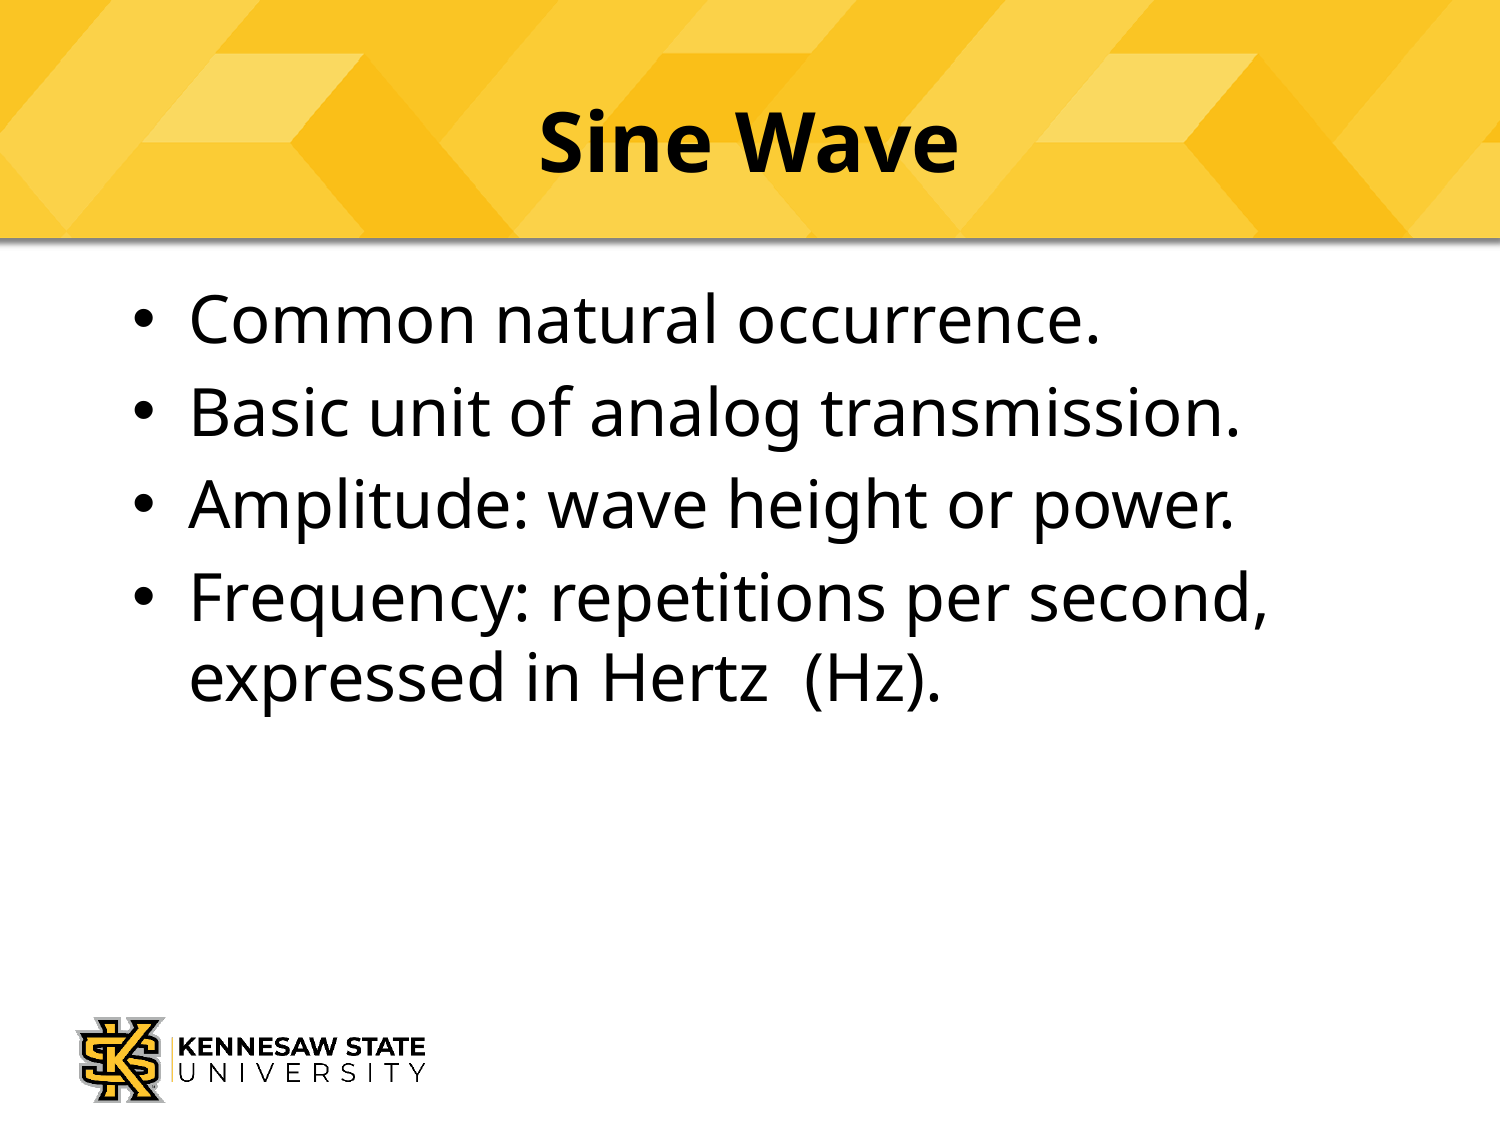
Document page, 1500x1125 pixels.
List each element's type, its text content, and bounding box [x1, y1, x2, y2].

picture [75, 1017, 425, 1103]
picture [0, 0, 1500, 251]
list Common natural occurrence. Basic unit of analog transmission. Amplitude: wave height or power. Frequency: repetitions per second, expressed in Hertz (Hz). [117, 269, 1392, 1057]
title Sine Wave [75, 45, 1425, 233]
